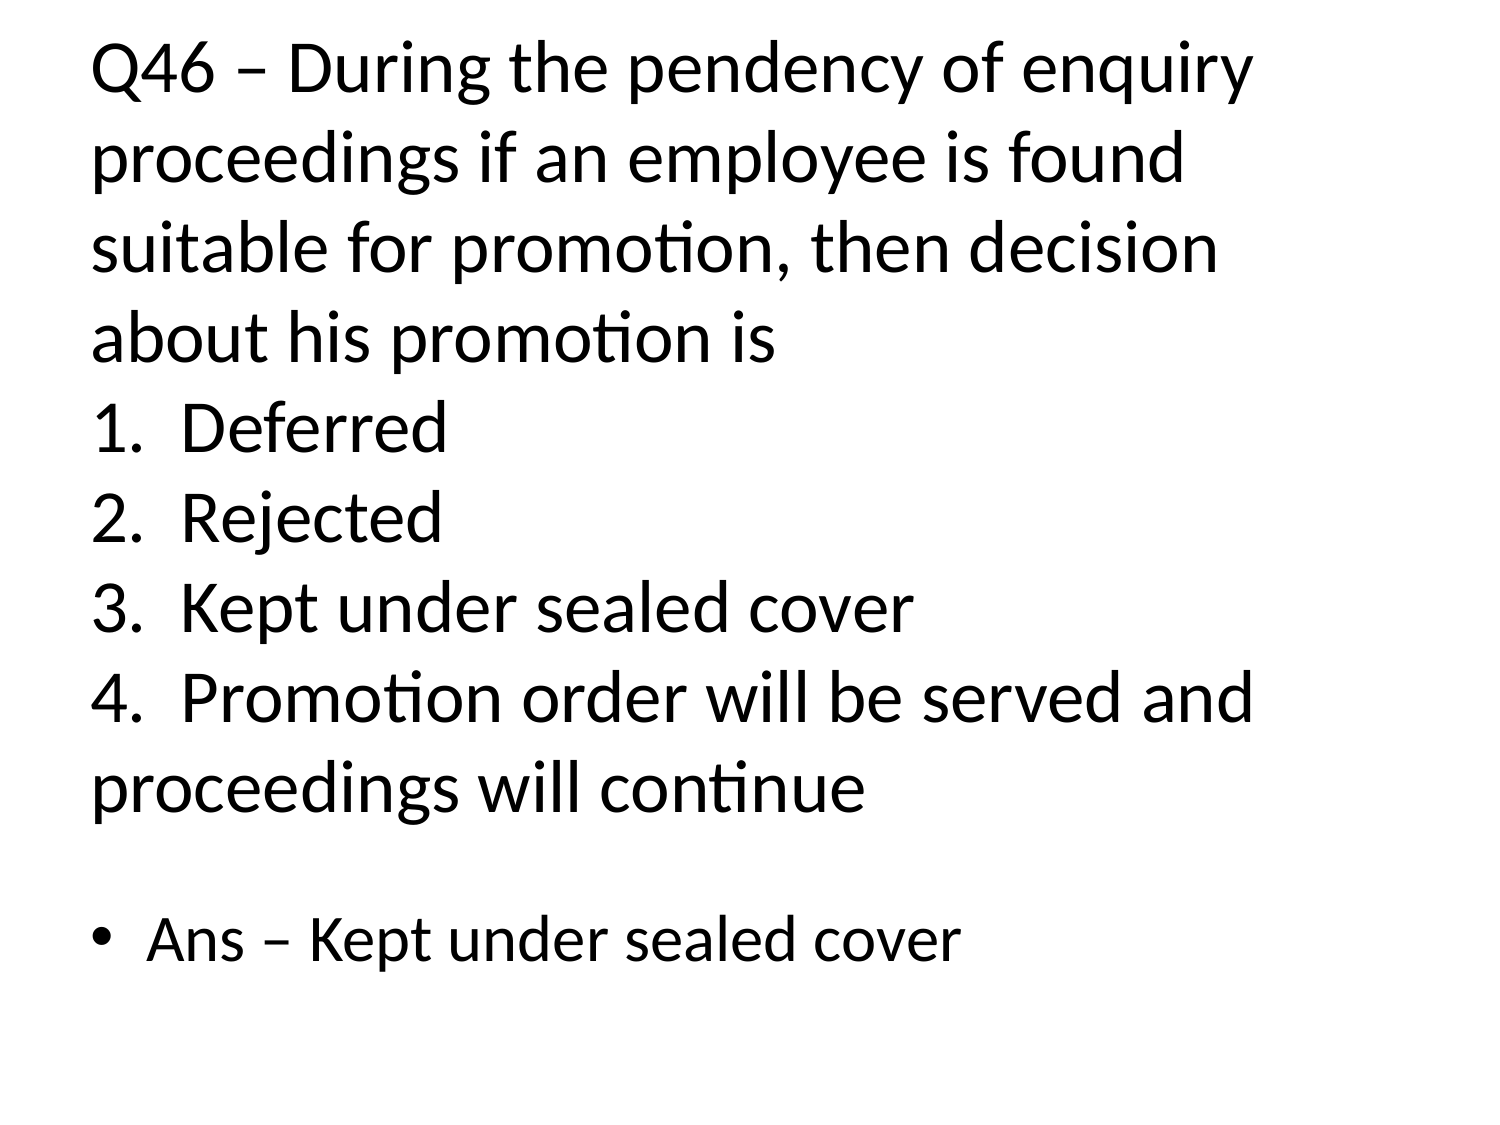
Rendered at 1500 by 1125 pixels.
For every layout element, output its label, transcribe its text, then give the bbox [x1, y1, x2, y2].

title Q46 – During the pendency of enquiry proceedings if an employee is found suitable for promotion, then decision about his promotion is 1. Deferred 2. Rejected 3. Kept under sealed cover 4. Promotion order will be served and proceedings will continue [75, 45, 1425, 800]
list Ans – Kept under sealed cover [75, 887, 1425, 1005]
